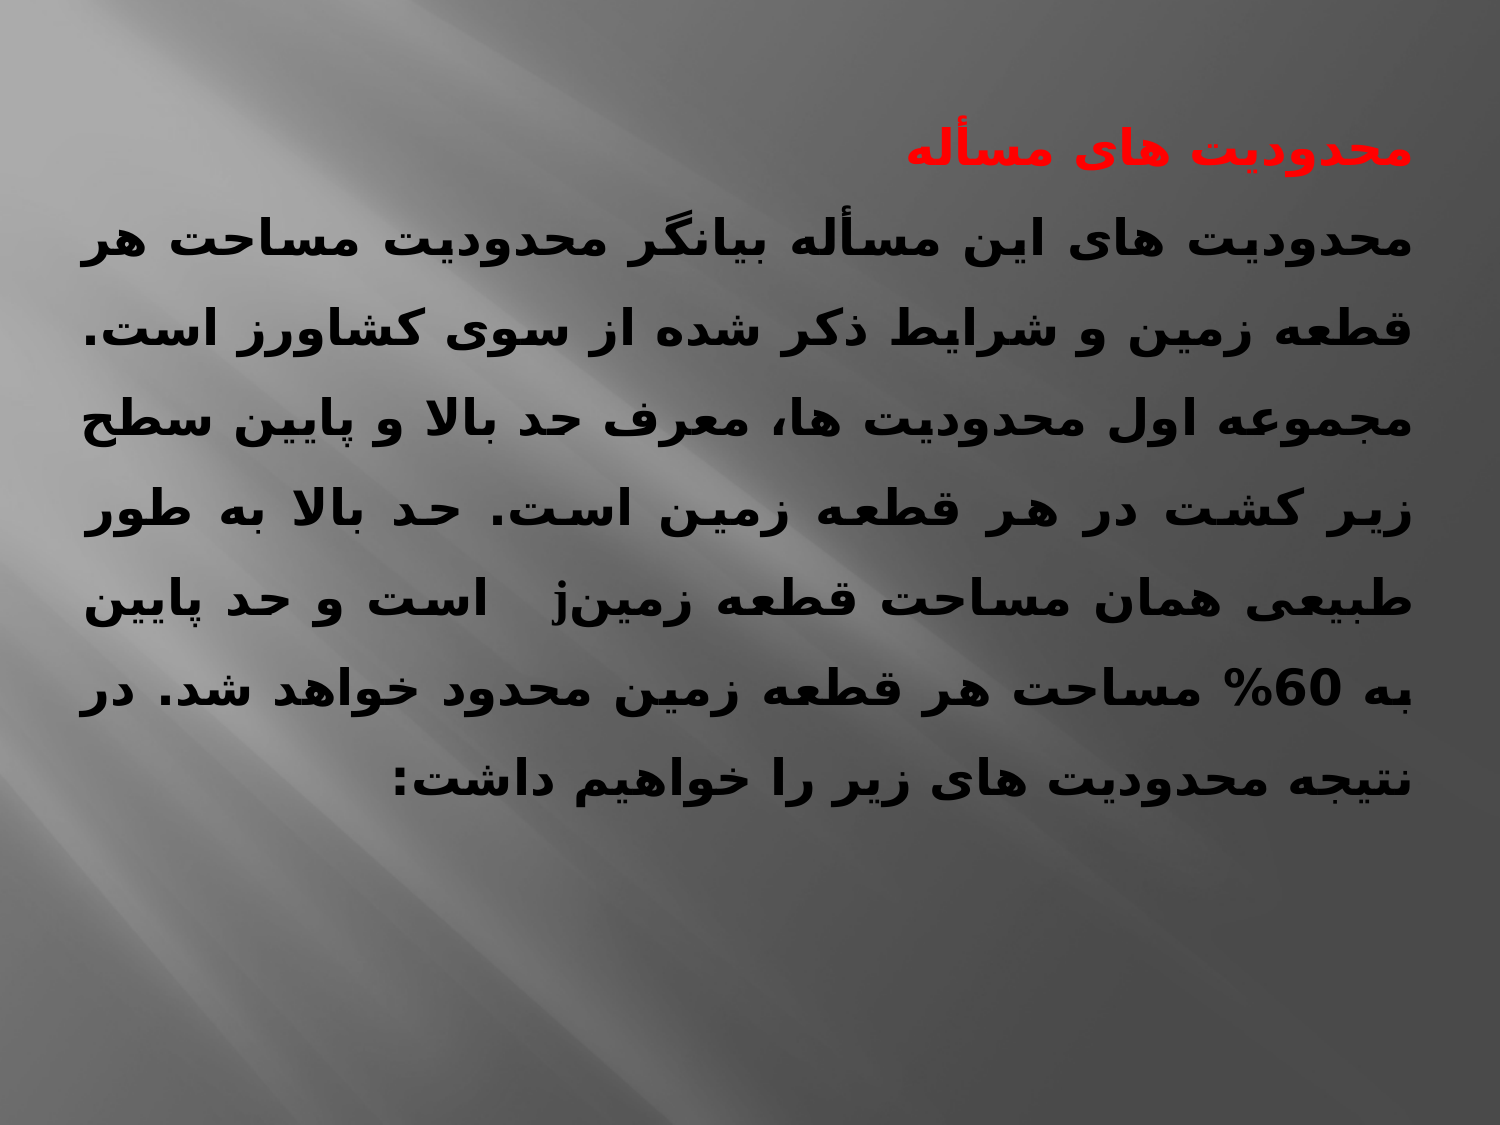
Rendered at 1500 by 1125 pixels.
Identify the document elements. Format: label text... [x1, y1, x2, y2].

text_box محدودیت های مسأله محدودیت های این مسأله بیانگر محدودیت مساحت هر قطعه زمین و شرایط ذکر شده از سوی کشاورز است. مجموعه اول محدودیت ها، معرف حد بالا و پایین سطح زیر کشت در هر قطعه زمین است. حد بالا به طور طبیعی همان مساحت قطعه زمینj است و حد پایین به 60% مساحت هر قطعه زمین محدود خواهد شد. در نتیجه محدودیت های زیر را خواهیم داشت: [64, 78, 1430, 813]
